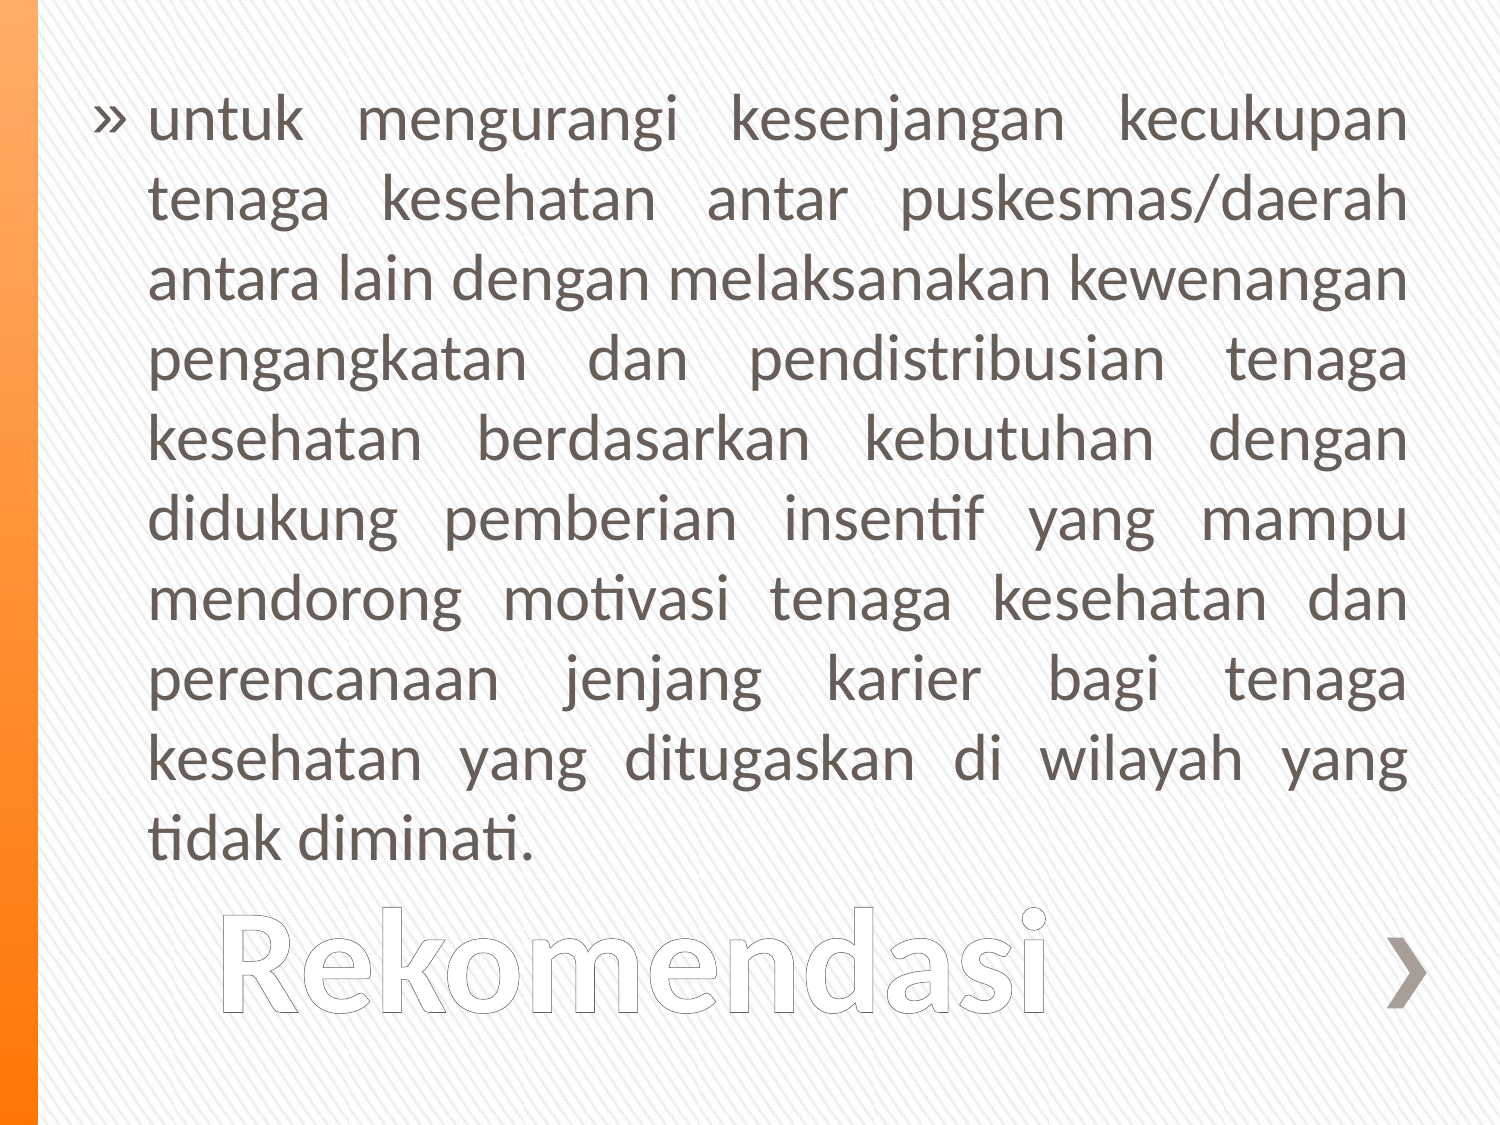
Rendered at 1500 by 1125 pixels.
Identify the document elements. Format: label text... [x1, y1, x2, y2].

title Rekomendasi [200, 862, 1388, 1050]
list untuk mengurangi kesenjangan kecukupan tenaga kesehatan antar puskesmas/daerah antara lain dengan melaksanakan kewenangan pengangkatan dan pendistribusian tenaga kesehatan berdasarkan kebutuhan dengan didukung pemberian insentif yang mampu mendorong motivasi tenaga kesehatan dan perencanaan jenjang karier bagi tenaga kesehatan yang ditugaskan di wilayah yang tidak diminati. [76, 66, 1425, 792]
table_cell 1 [0, 281, 37, 285]
